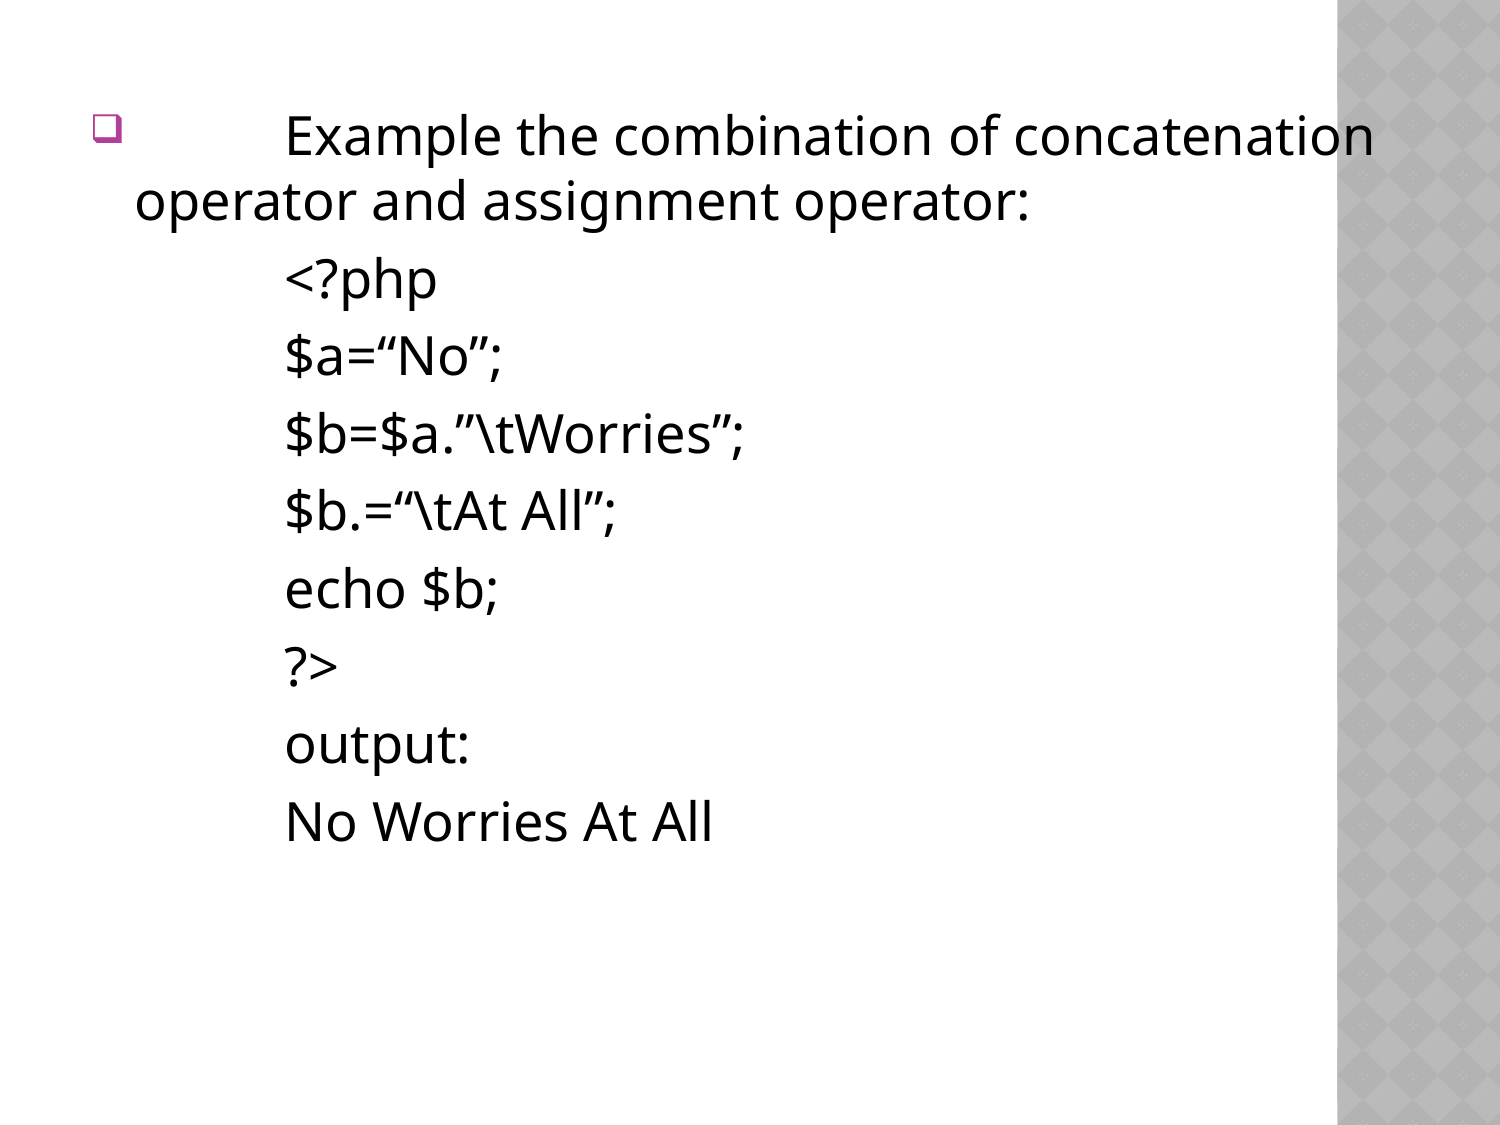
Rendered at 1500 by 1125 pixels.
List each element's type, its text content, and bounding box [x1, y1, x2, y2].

list Example the combination of concatenation operator and assignment operator: <?php $a=“No”; $b=$a.”\tWorries”; $b.=“\tAt All”; echo $b; ?> output: No Worries At All [75, 93, 1425, 1067]
